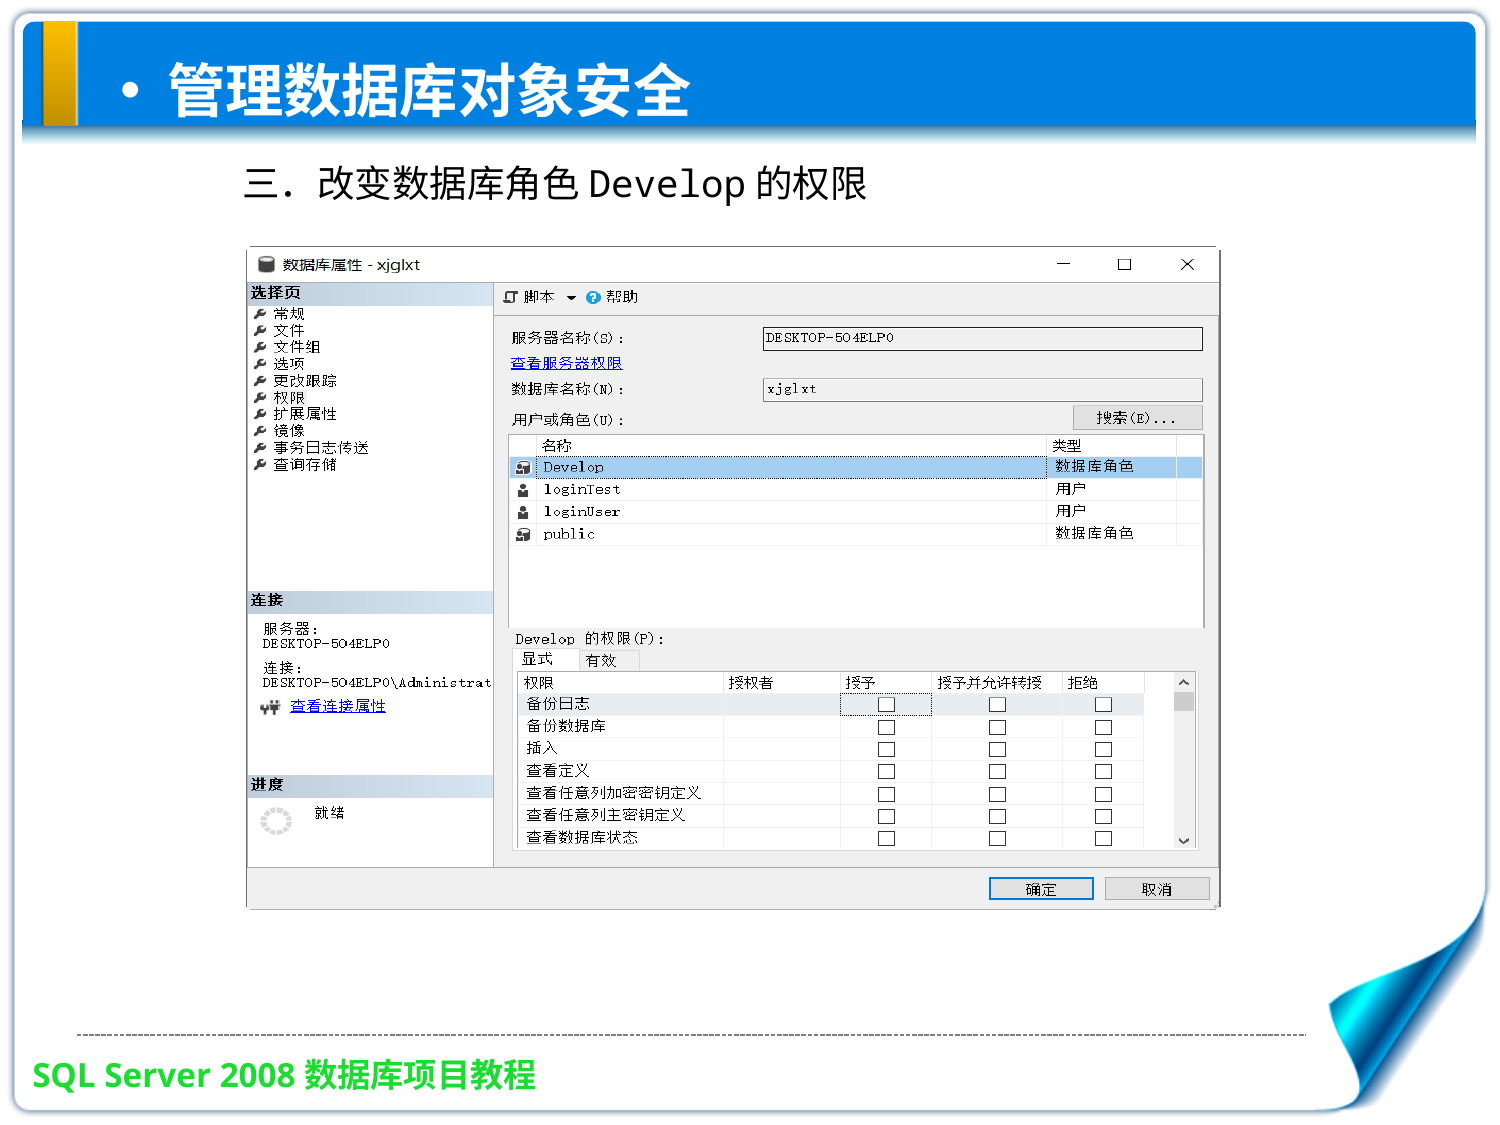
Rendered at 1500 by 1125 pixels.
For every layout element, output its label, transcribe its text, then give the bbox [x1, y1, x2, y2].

text_box 管理数据库对象安全 [105, 46, 821, 132]
text_box 三．改变数据库角色Develop的权限 [227, 152, 883, 213]
picture [0, 0, 1500, 1125]
